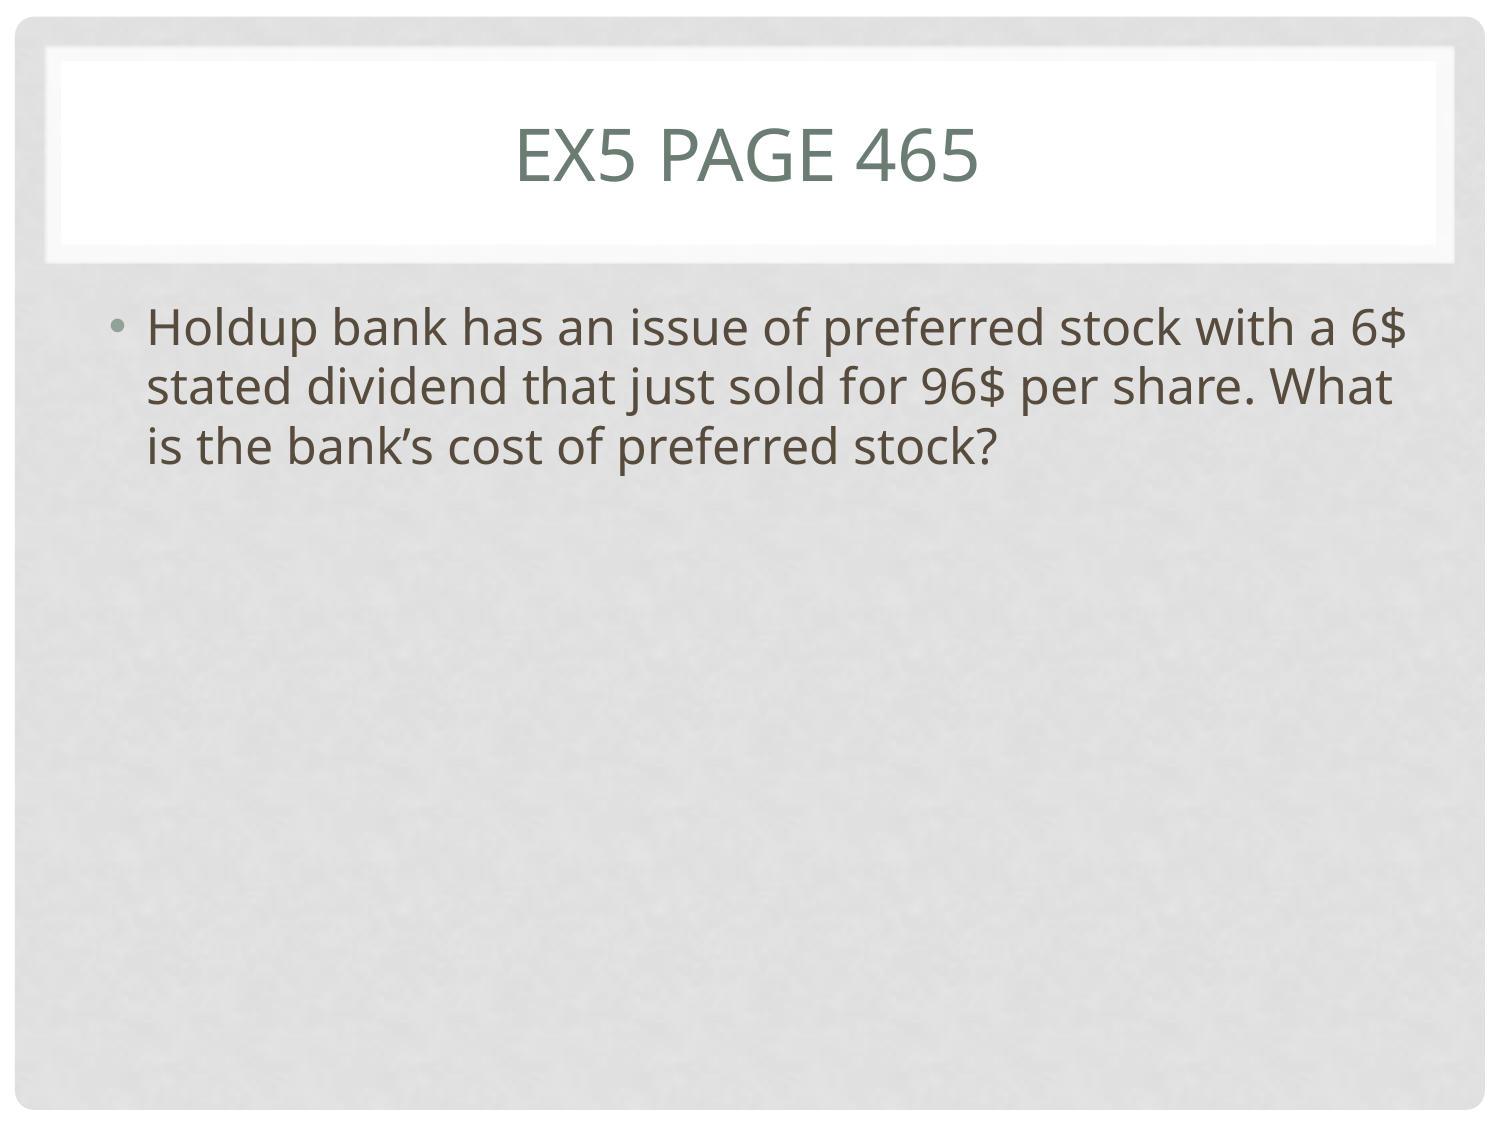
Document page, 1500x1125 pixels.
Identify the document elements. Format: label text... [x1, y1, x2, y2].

title Ex5 Page 465 [69, 66, 1425, 238]
list Holdup bank has an issue of preferred stock with a 6$ stated dividend that just sold for 96$ per share. What is the bank’s cost of preferred stock? [75, 287, 1425, 1005]
